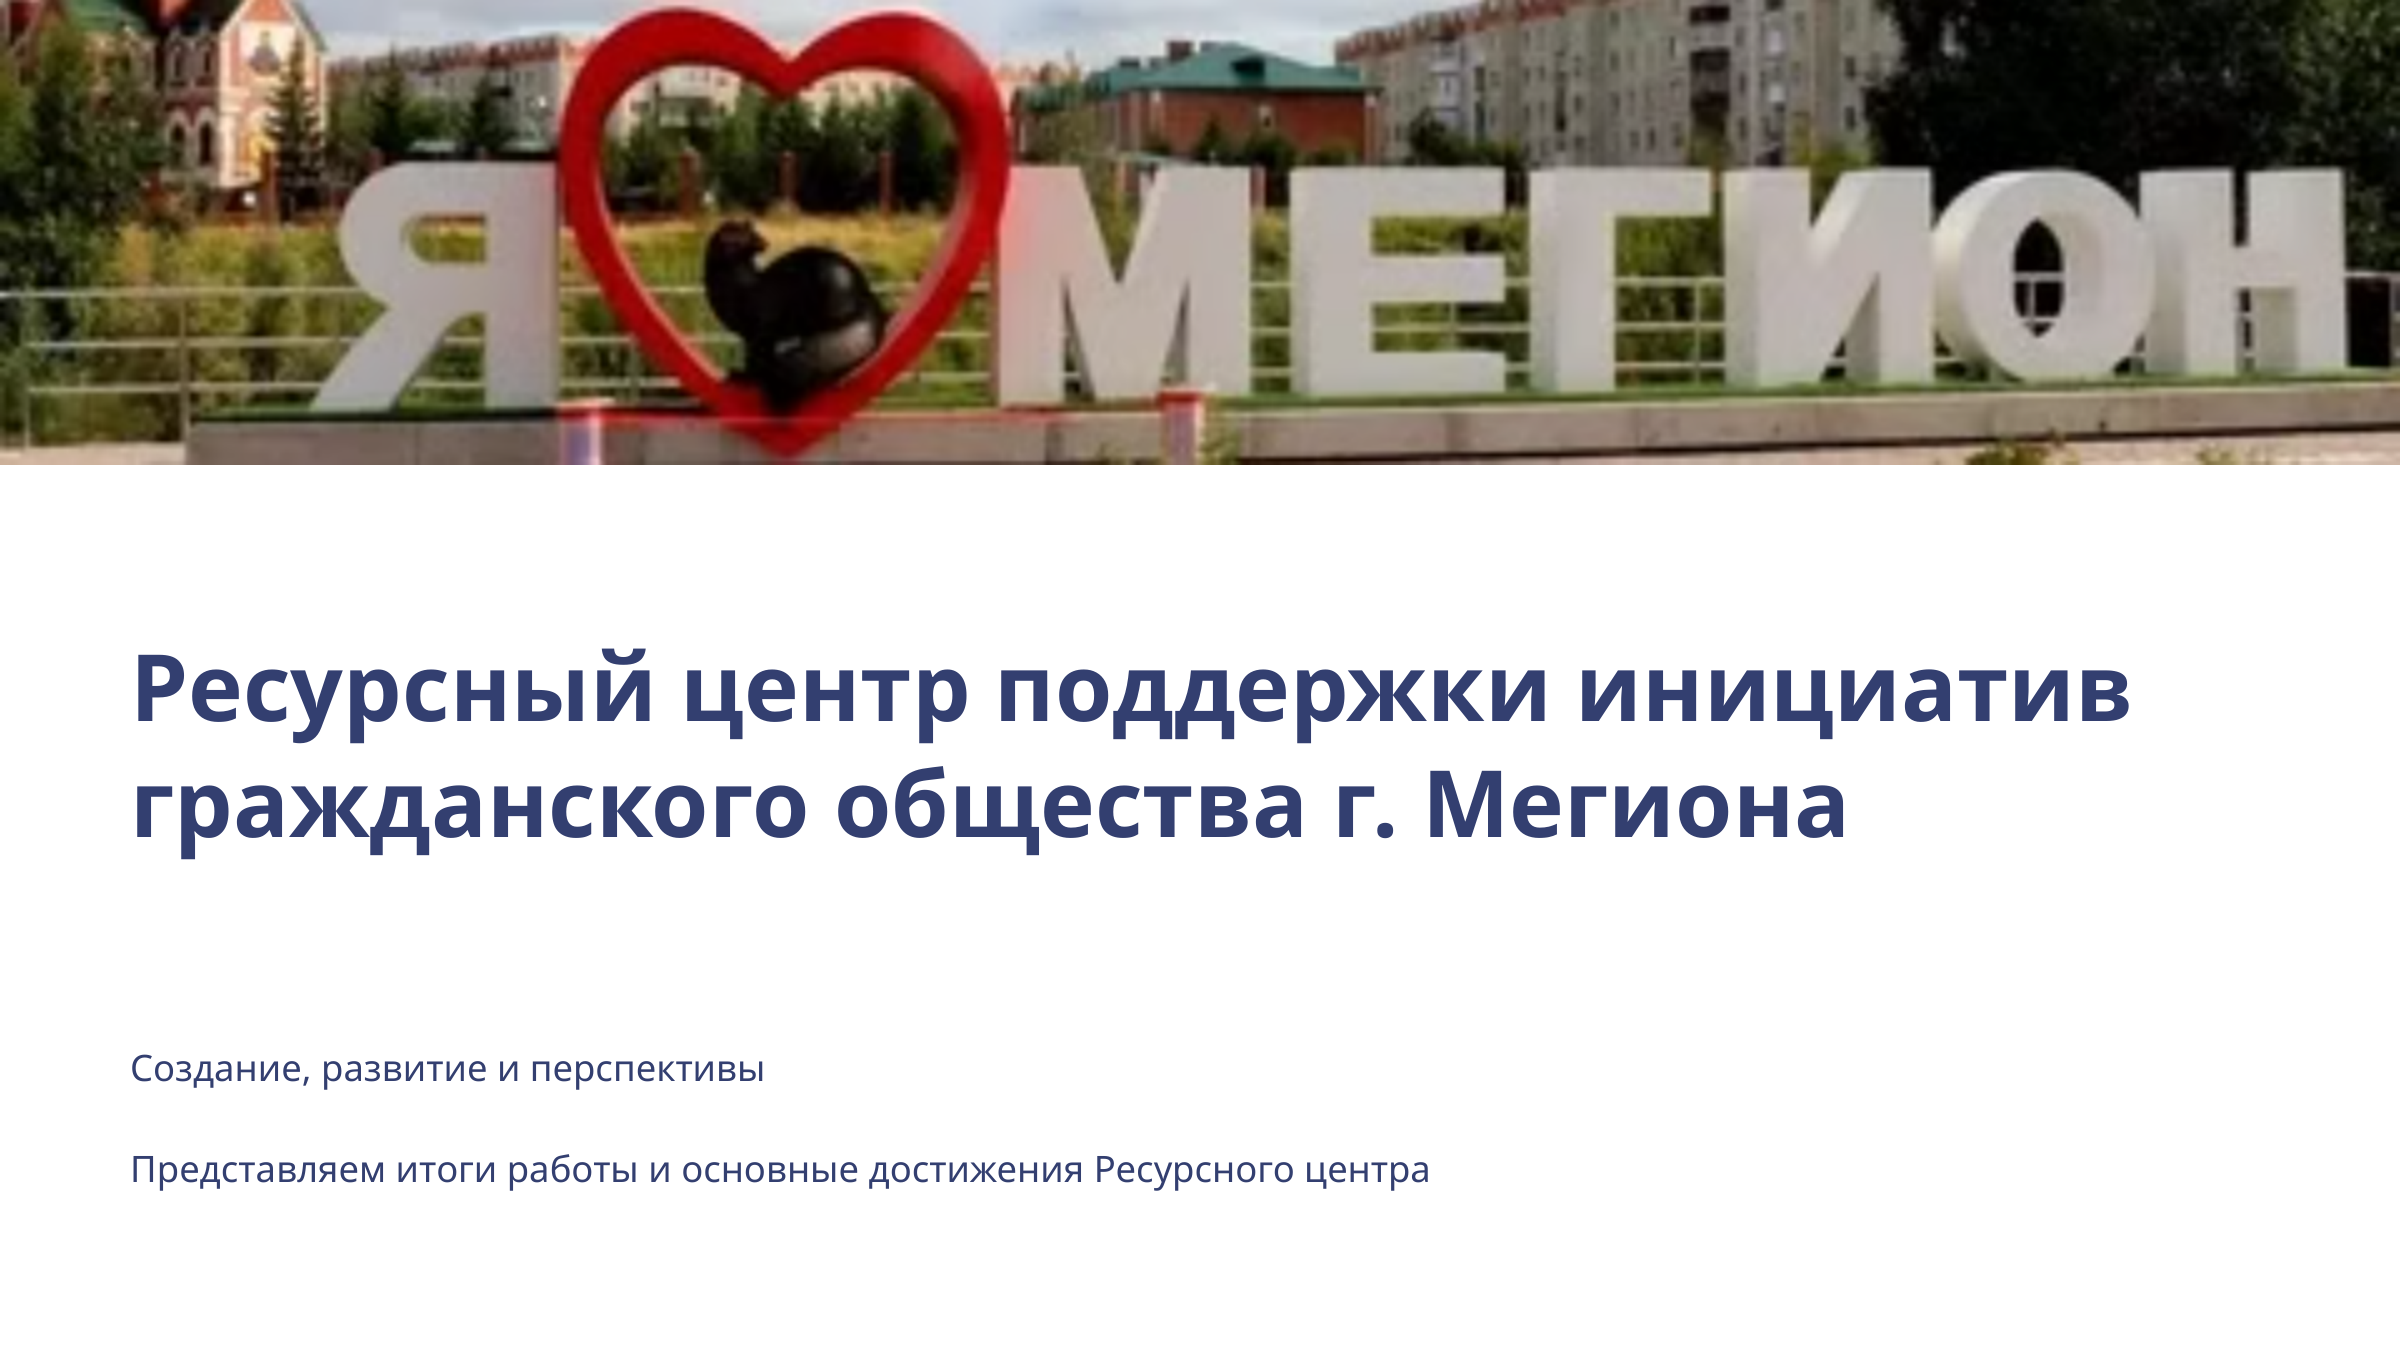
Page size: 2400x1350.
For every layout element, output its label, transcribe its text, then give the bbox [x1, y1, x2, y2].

text_box Создание, развитие и перспективы [130, 1029, 2270, 1089]
text_box Представляем итоги работы и основные достижения Ресурсного центра [130, 1130, 2270, 1191]
picture [0, 0, 2400, 466]
text_box Ресурсный центр поддержки инициатив гражданского общества г. Мегиона [130, 624, 2270, 974]
